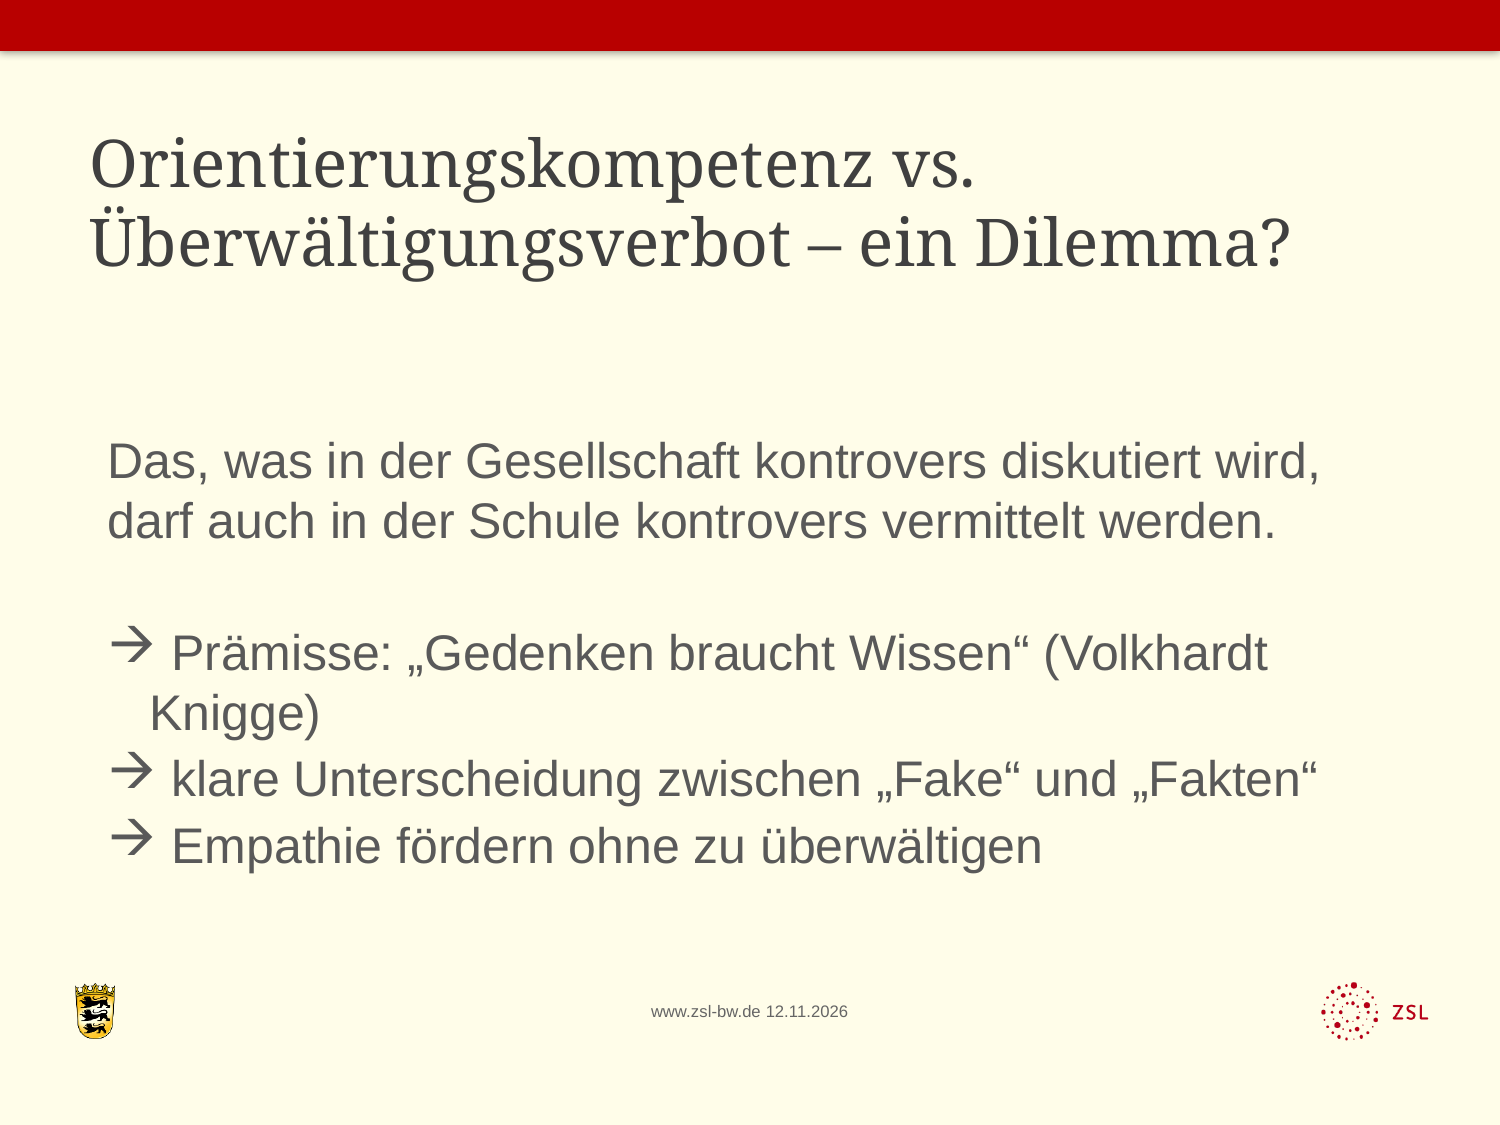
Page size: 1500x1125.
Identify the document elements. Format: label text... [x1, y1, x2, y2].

list Das, was in der Gesellschaft kontrovers diskutiert wird, darf auch in der Schule kontrovers vermittelt werden. Prämisse: „Gedenken braucht Wissen“ (Volkhardt Knigge) klare Unterscheidung zwischen „Fake“ und „Fakten“ Empathie fördern ohne zu überwältigen [75, 420, 1425, 965]
title Orientierungskompetenz vs. Überwältigungsverbot – ein Dilemma? [75, 113, 1425, 289]
picture [73, 981, 117, 1041]
picture [1320, 981, 1429, 1041]
